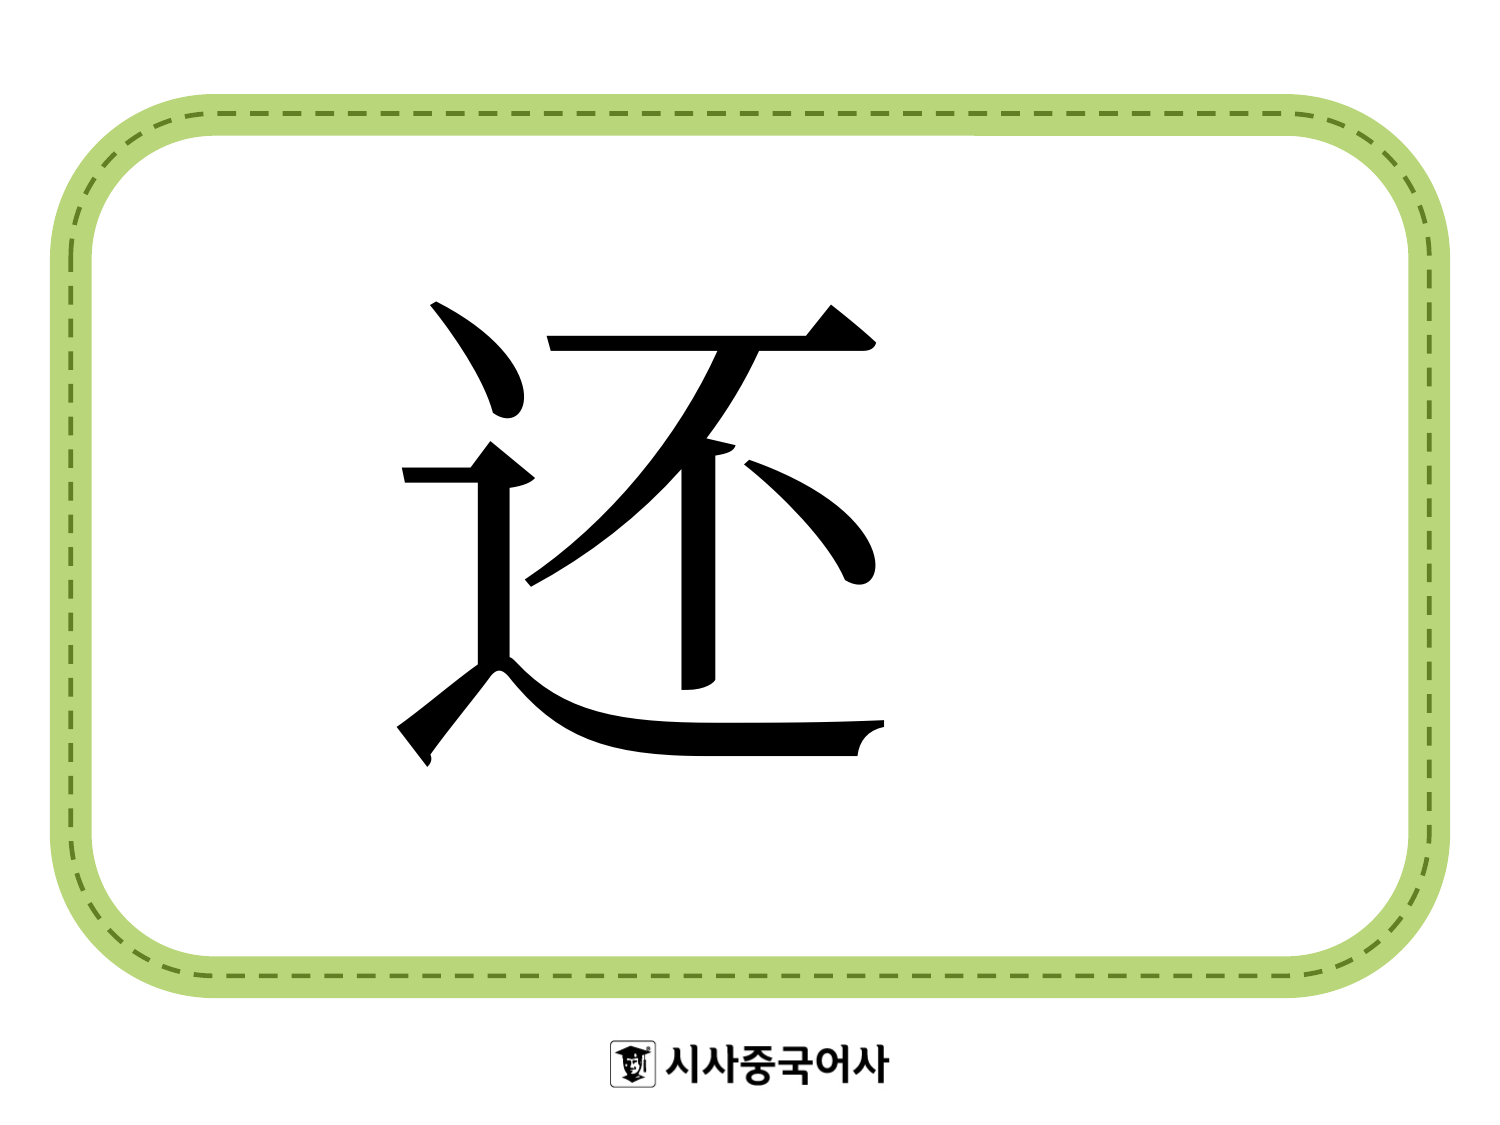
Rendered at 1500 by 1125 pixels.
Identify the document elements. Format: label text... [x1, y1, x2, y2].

picture [602, 1034, 898, 1094]
text_box 还 [145, 189, 1354, 853]
